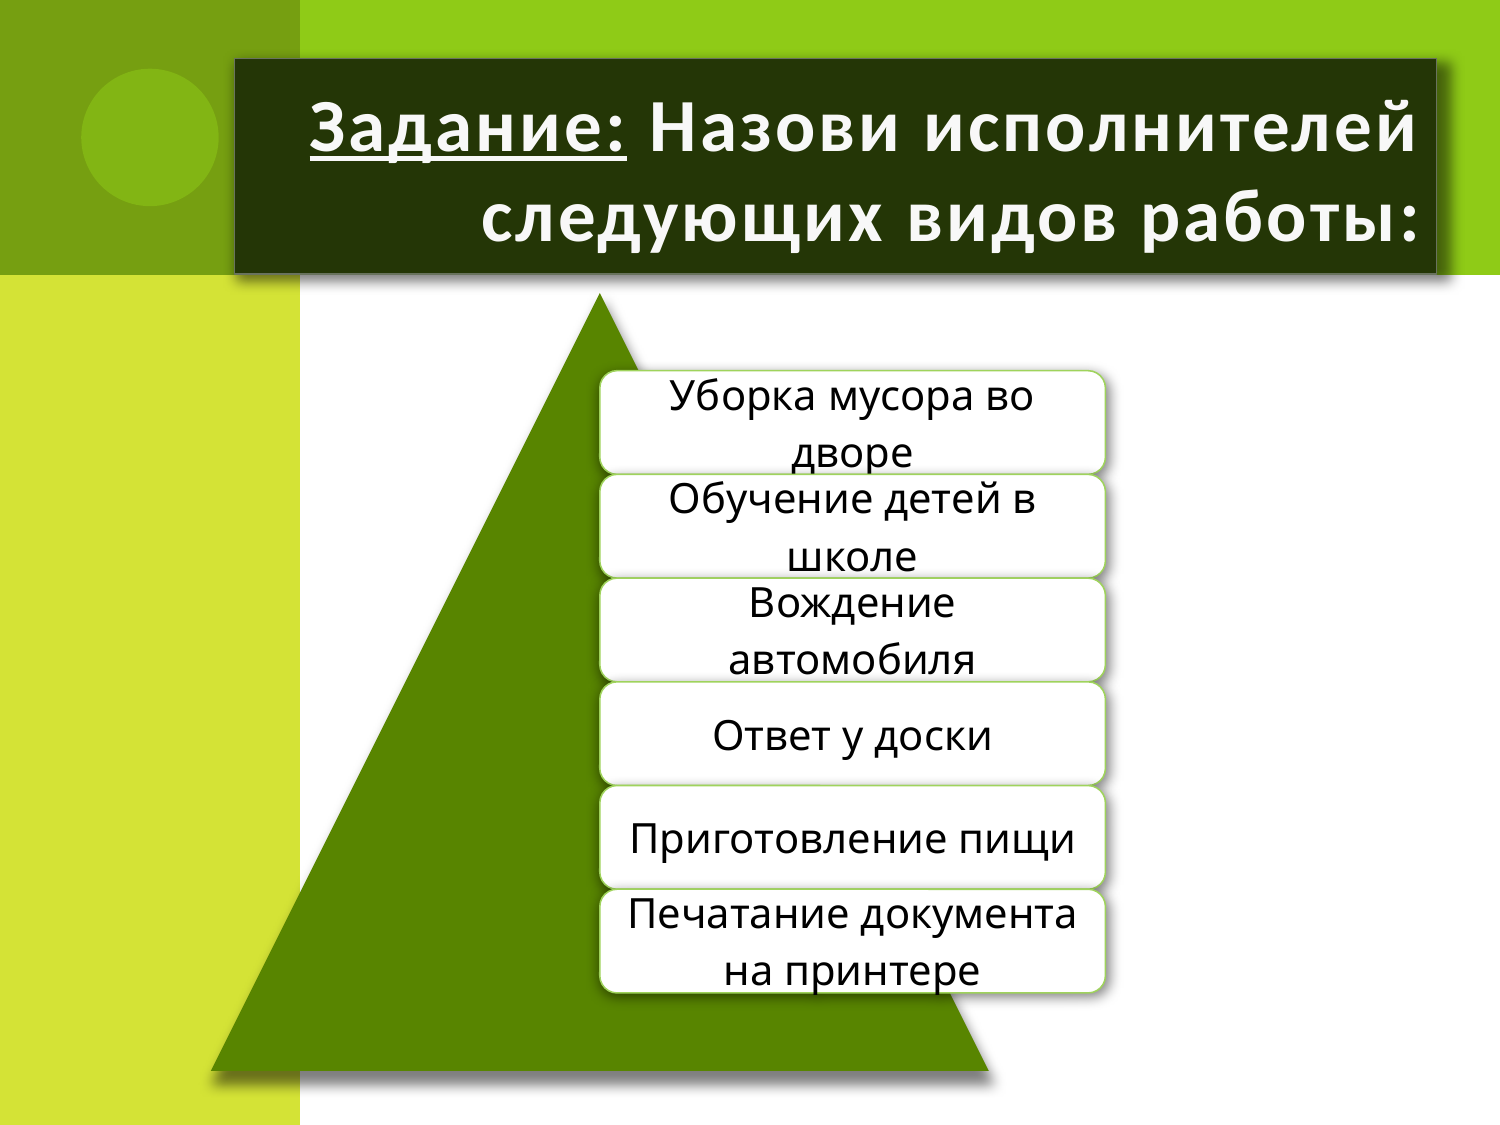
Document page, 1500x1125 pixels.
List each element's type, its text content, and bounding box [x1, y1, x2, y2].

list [210, 292, 1500, 1071]
title Задание: Назови исполнителей следующих видов работы: [234, 58, 1437, 275]
